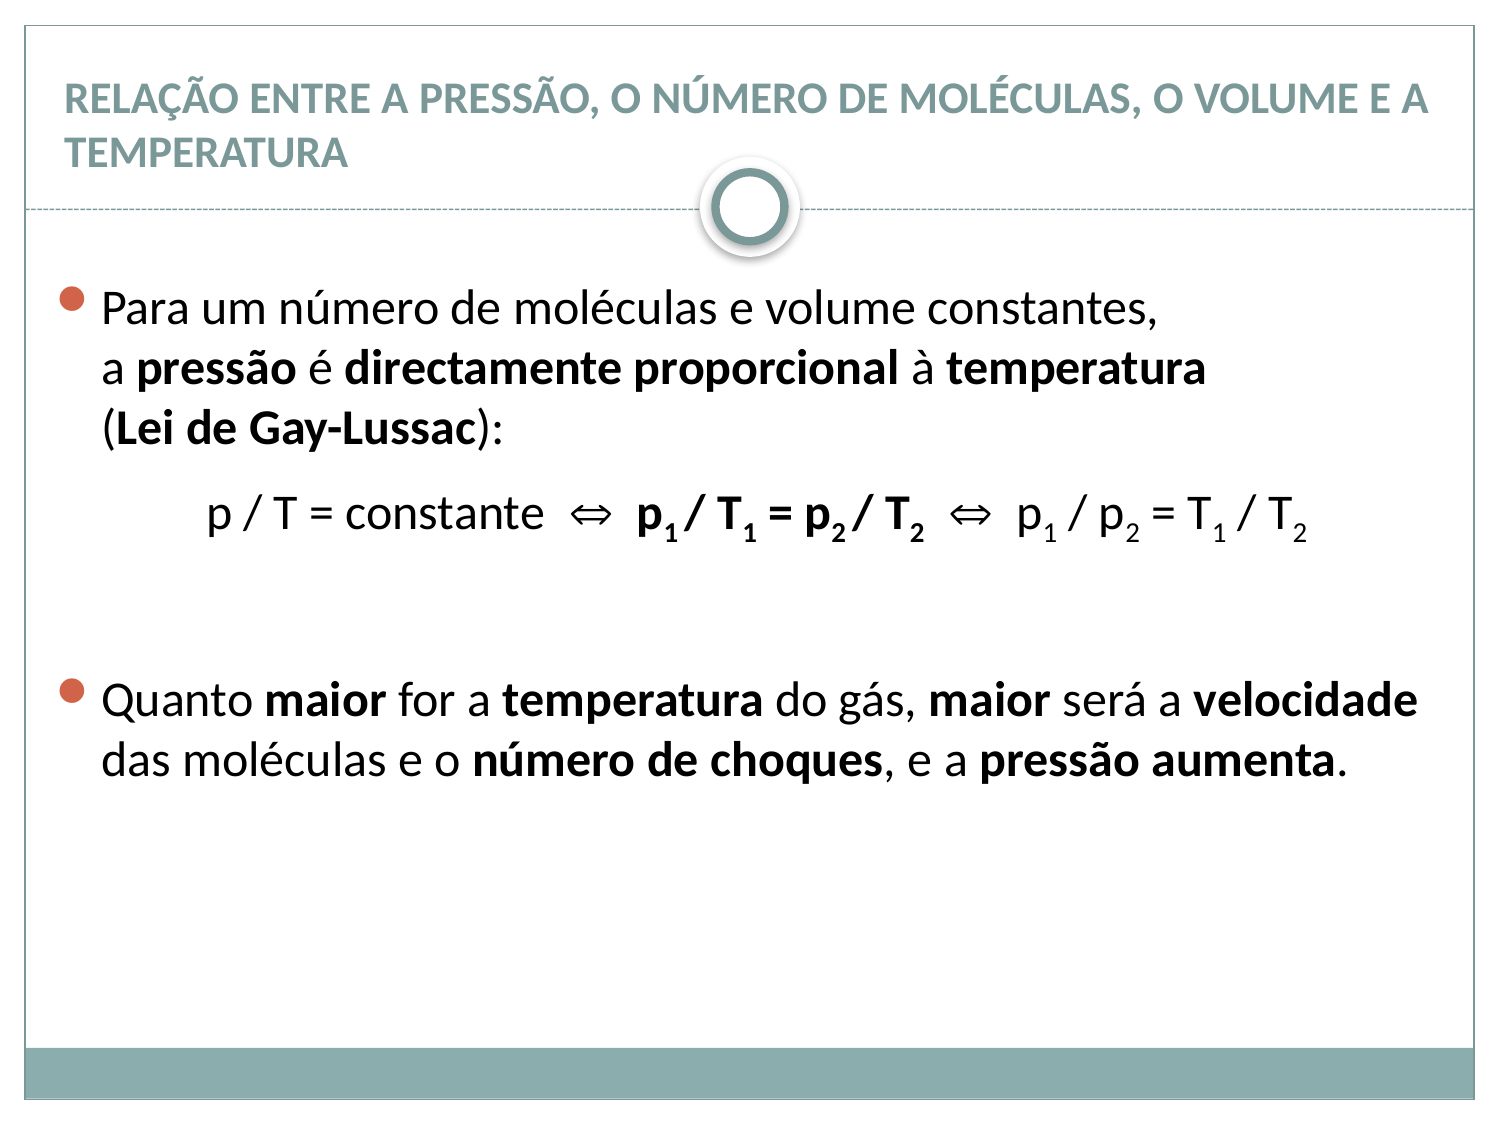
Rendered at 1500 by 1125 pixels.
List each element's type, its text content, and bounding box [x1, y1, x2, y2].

text_box Para um número de moléculas e volume constantes, a pressão é directamente proporcional à temperatura (Lei de Gay-Lussac): p / T = constante  p1 / T1 = p2 / T2  p1 / p2 = T1 / T2 Quanto maior for a temperatura do gás, maior será a velocidade das moléculas e o número de choques, e a pressão aumenta. [41, 267, 1471, 1012]
title RELAÇÃO ENTRE A PRESSÃO, O NÚMERO DE MOLÉCULAS, O VOLUME E A TEMPERATURA [49, 60, 1450, 185]
